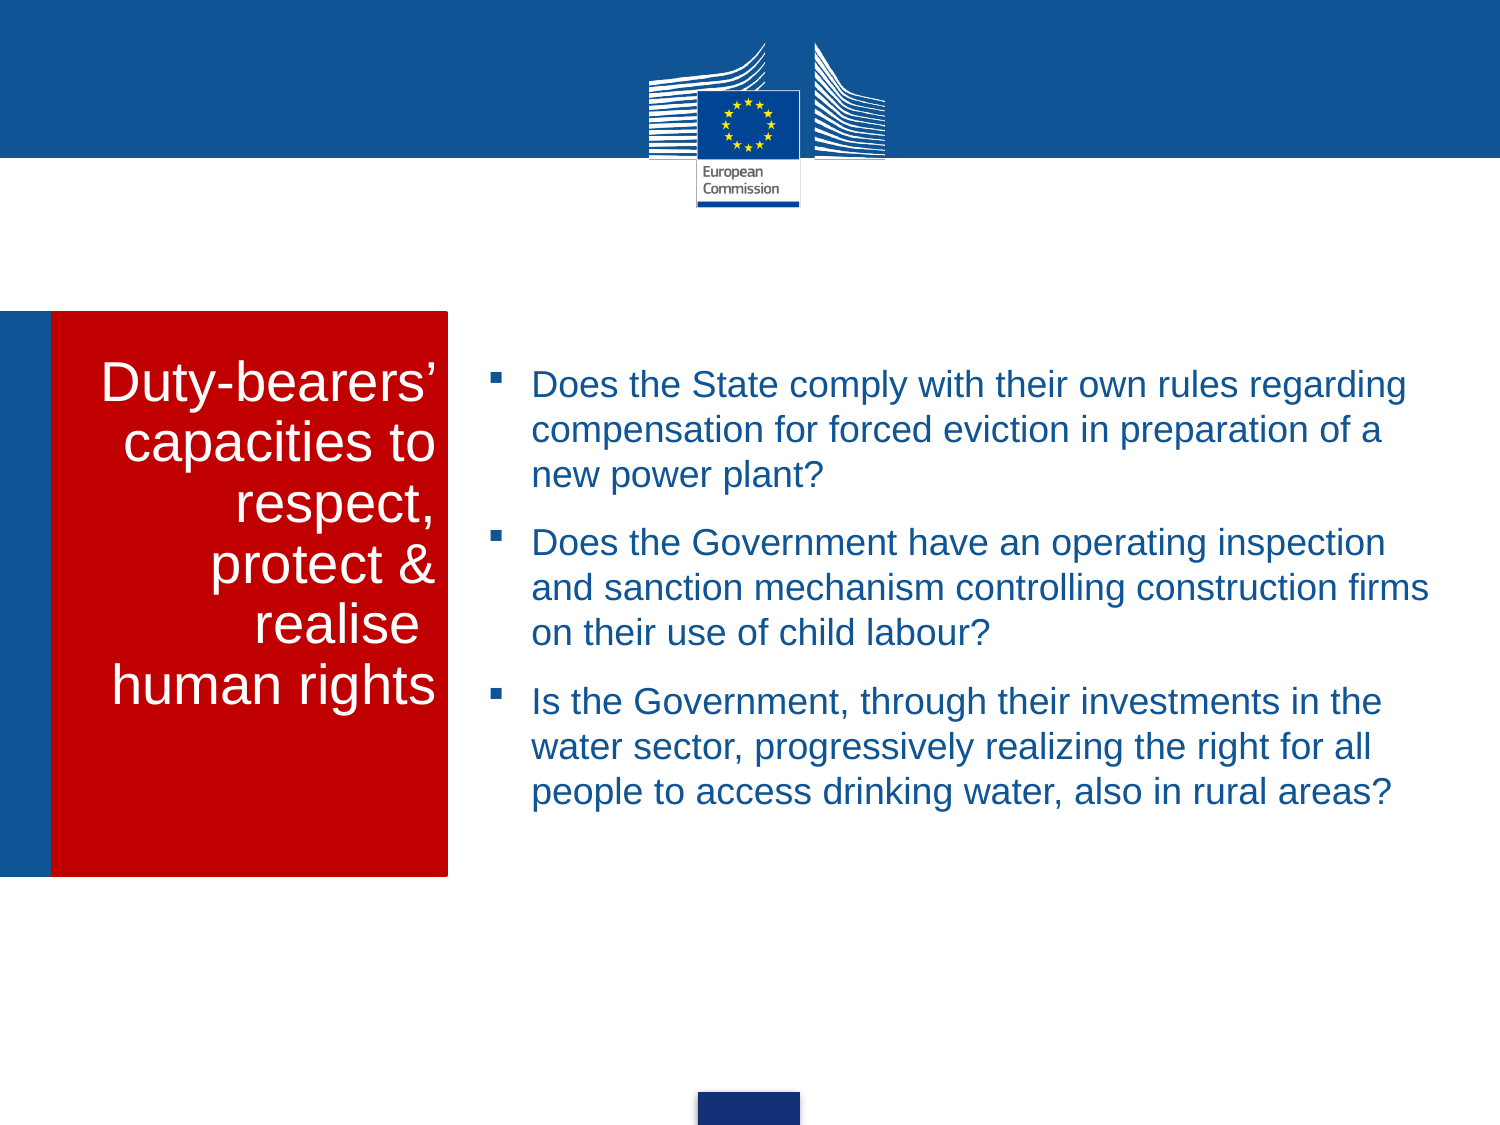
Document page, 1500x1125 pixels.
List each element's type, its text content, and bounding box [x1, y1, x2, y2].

text_box Duty-bearers’ capacities to respect, protect & realise human rights [49, 352, 437, 861]
picture [649, 42, 885, 208]
text_box [51, 311, 448, 877]
text_box Does the State comply with their own rules regarding compensation for forced eviction in preparation of a new power plant? Does the Government have an operating inspection and sanction mechanism controlling construction firms on their use of child labour? Is the Government, through their investments in the water sector, progressively realizing the right for all people to access drinking water, also in rural areas? [472, 352, 1448, 819]
text_box [0, 311, 51, 877]
